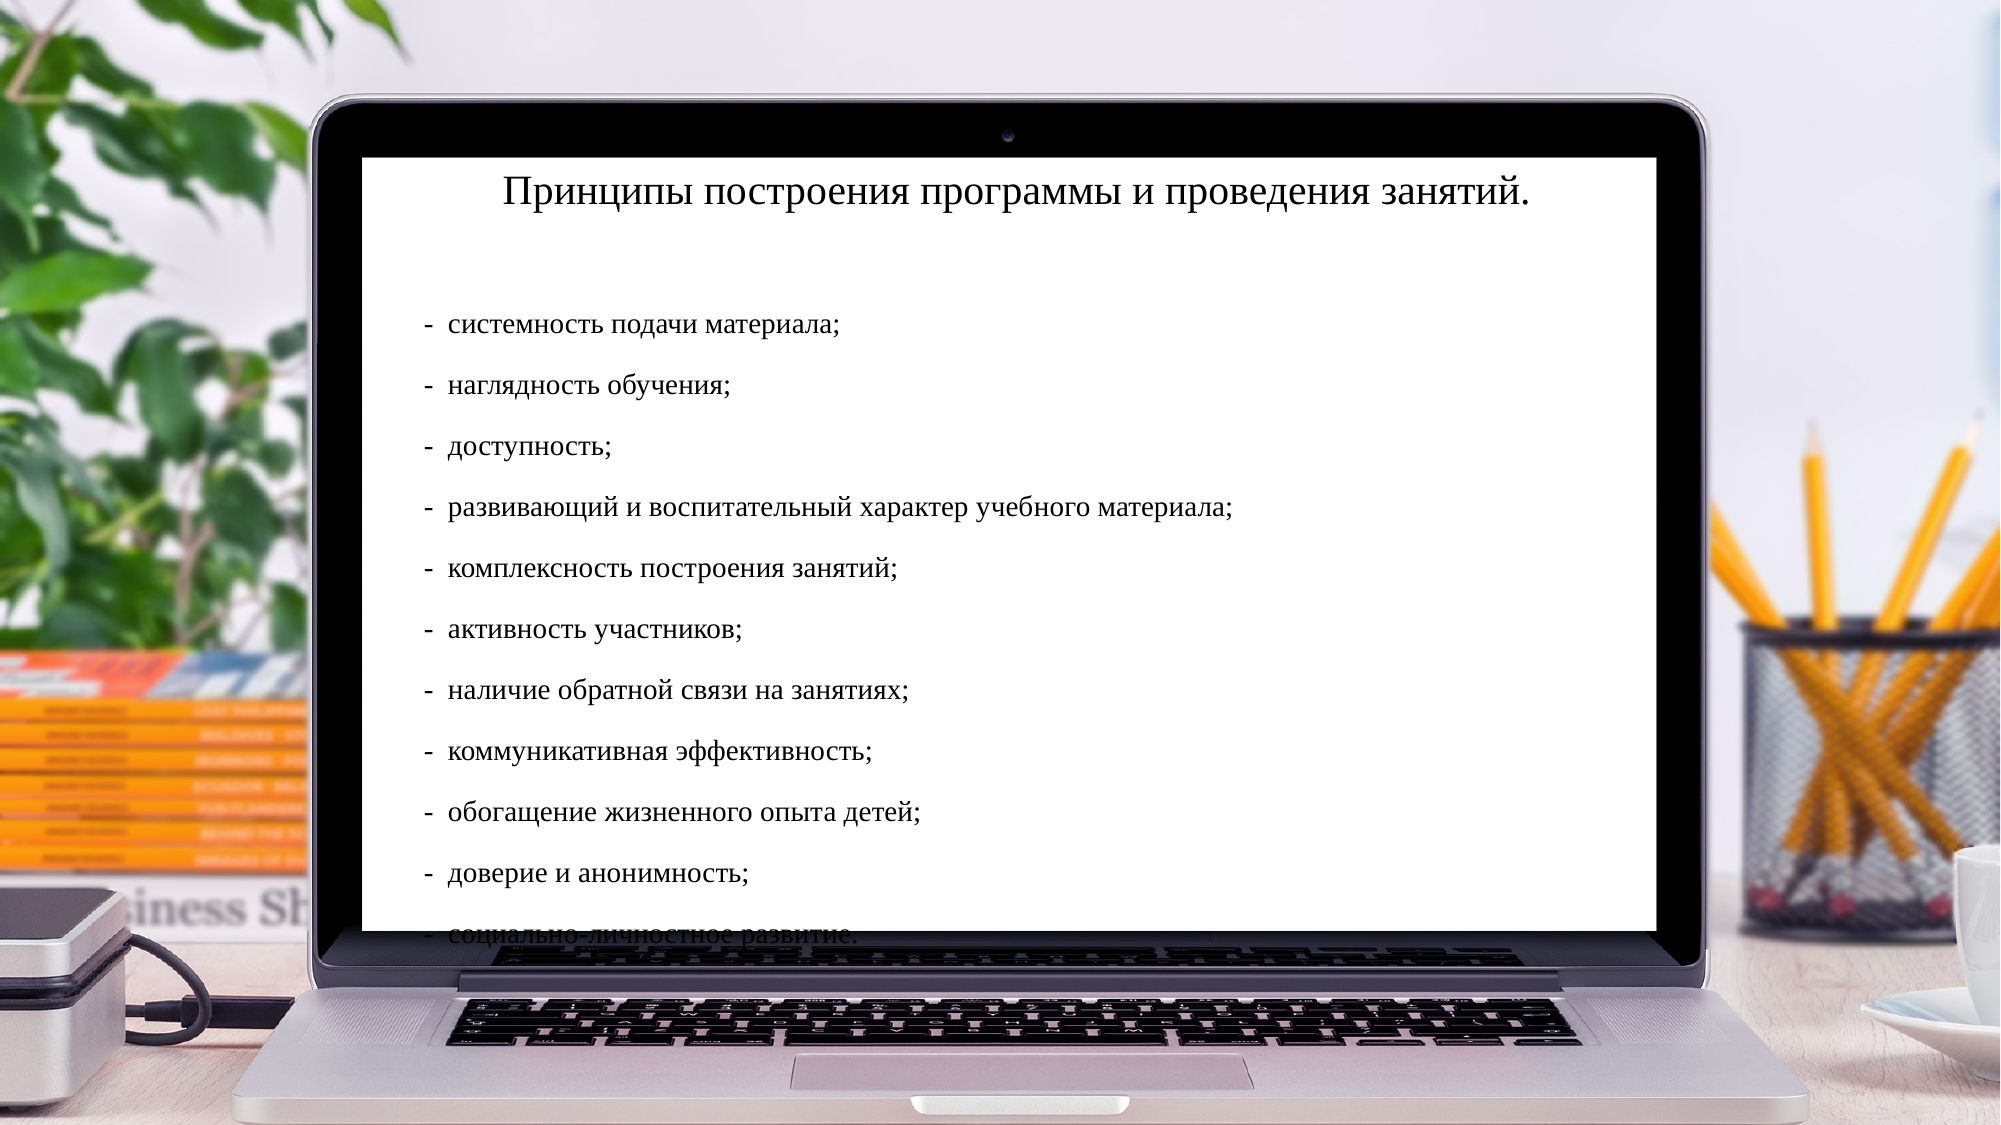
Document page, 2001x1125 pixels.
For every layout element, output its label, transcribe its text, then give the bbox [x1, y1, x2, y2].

text_box - системность подачи материала; - наглядность обучения; - доступность; - развивающий и воспитательный характер учеб­ного материала; - комплексность построения занятий; - активность участников; - наличие обратной связи на занятиях; - коммуникативная эффективность; - обогащение жизненного опыта детей; - доверие и анонимность; - социально-личностное развитие. [409, 291, 1625, 957]
text_box Принципы построения программы и проведения занятий. [409, 155, 1625, 221]
picture [0, 0, 2001, 1125]
